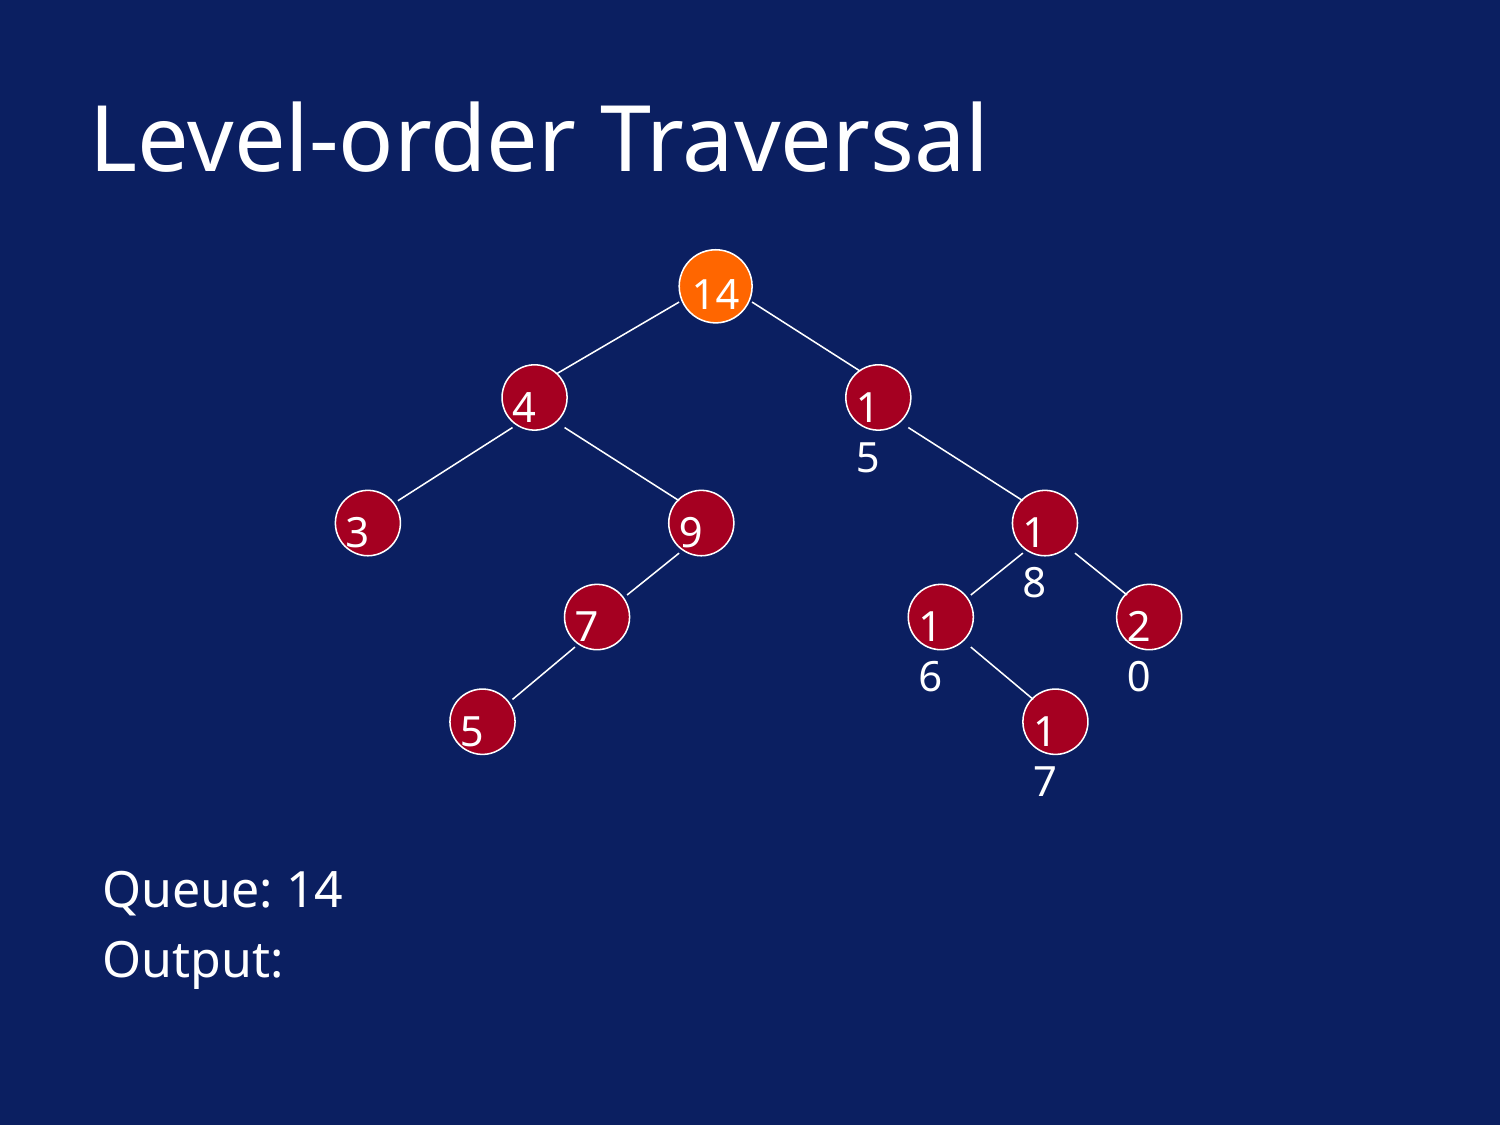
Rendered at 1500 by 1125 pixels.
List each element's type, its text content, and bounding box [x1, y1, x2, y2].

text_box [751, 301, 867, 376]
text_box [691, 249, 740, 259]
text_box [491, 364, 568, 439]
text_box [1074, 552, 1128, 596]
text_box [626, 552, 680, 596]
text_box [439, 688, 516, 763]
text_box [553, 584, 630, 659]
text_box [657, 490, 735, 565]
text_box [1012, 688, 1089, 763]
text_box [835, 364, 912, 439]
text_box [970, 552, 1024, 596]
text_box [512, 646, 576, 700]
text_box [1106, 584, 1183, 659]
text_box Queue: 14 Output: [87, 849, 1437, 1000]
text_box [897, 584, 974, 659]
text_box 14 [668, 259, 763, 325]
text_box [970, 646, 1034, 700]
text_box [553, 301, 680, 376]
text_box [564, 427, 680, 501]
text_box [908, 427, 1024, 501]
title Level-order Traversal [74, 59, 1425, 210]
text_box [324, 490, 401, 565]
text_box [1001, 490, 1078, 565]
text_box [397, 427, 513, 501]
